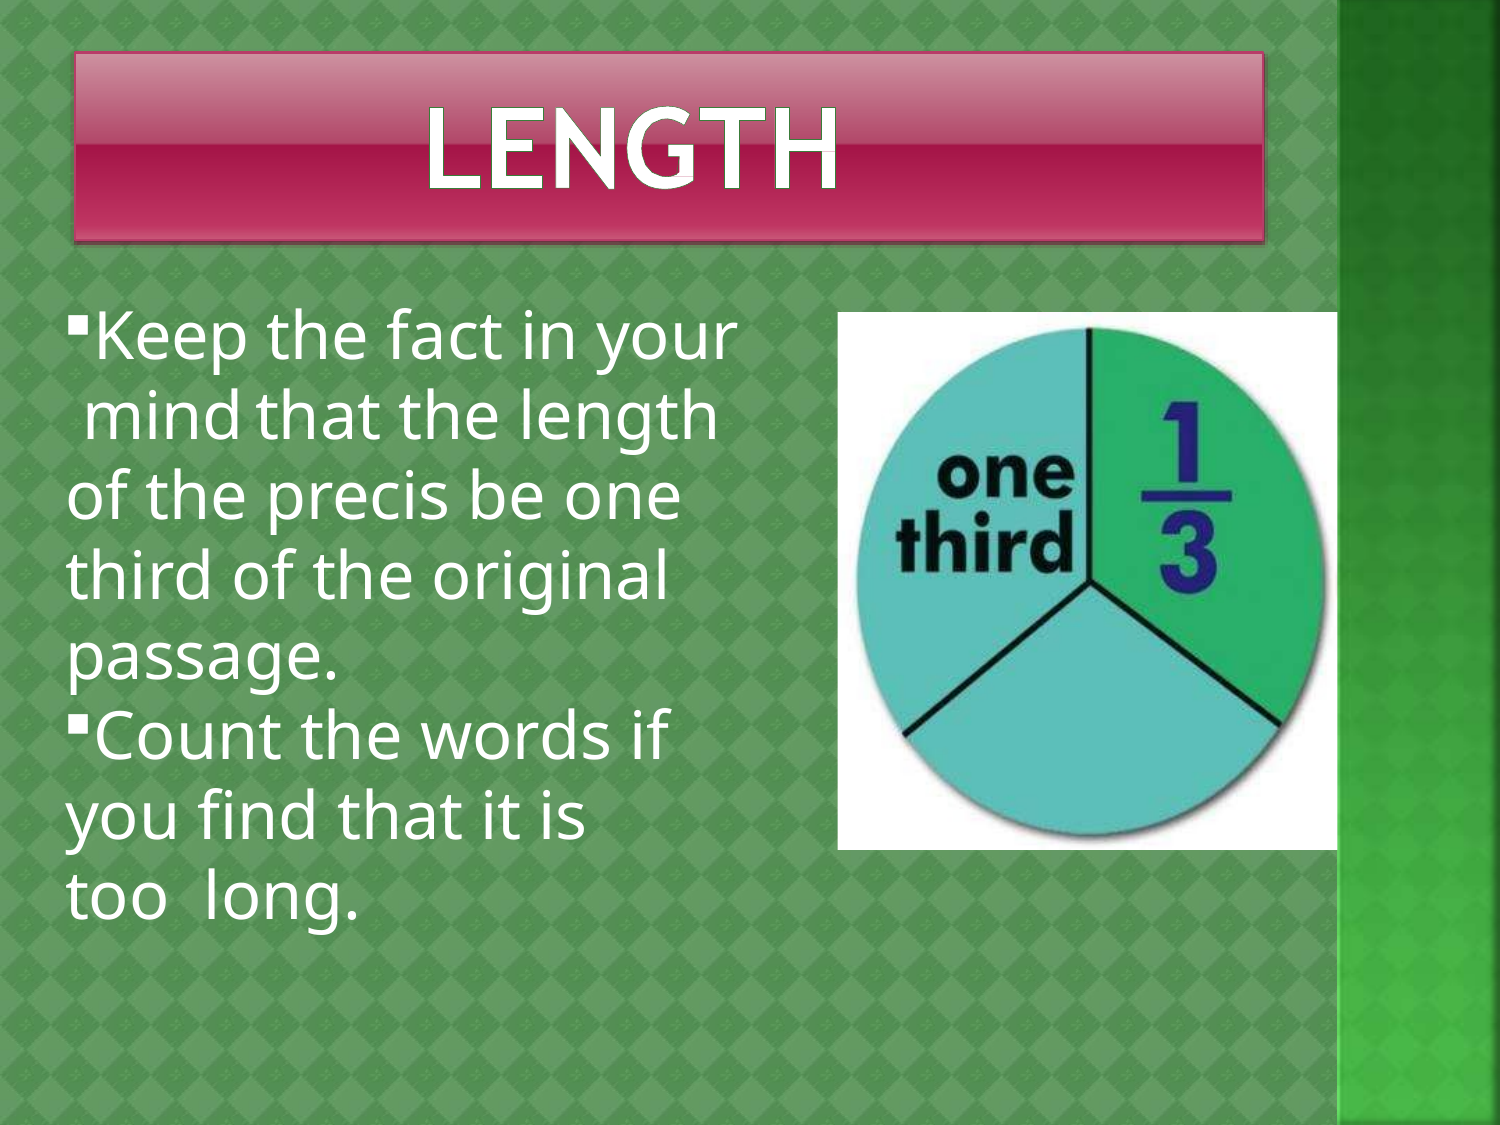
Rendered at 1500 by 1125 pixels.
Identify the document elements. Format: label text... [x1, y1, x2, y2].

text_box [491, 107, 544, 188]
picture [0, 0, 1337, 1125]
text_box Keep the fact in your mind that the length of the precis be one third of the original passage. Count the words if you find that it is too long. [62, 291, 751, 933]
text_box [626, 106, 694, 190]
text_box [67, 49, 1271, 252]
text_box [555, 107, 615, 190]
text_box [699, 107, 766, 188]
text_box [774, 107, 836, 188]
text_box [75, 52, 1263, 240]
text_box [429, 107, 481, 188]
text_box [837, 312, 1338, 850]
text_box [1337, 0, 1500, 1125]
